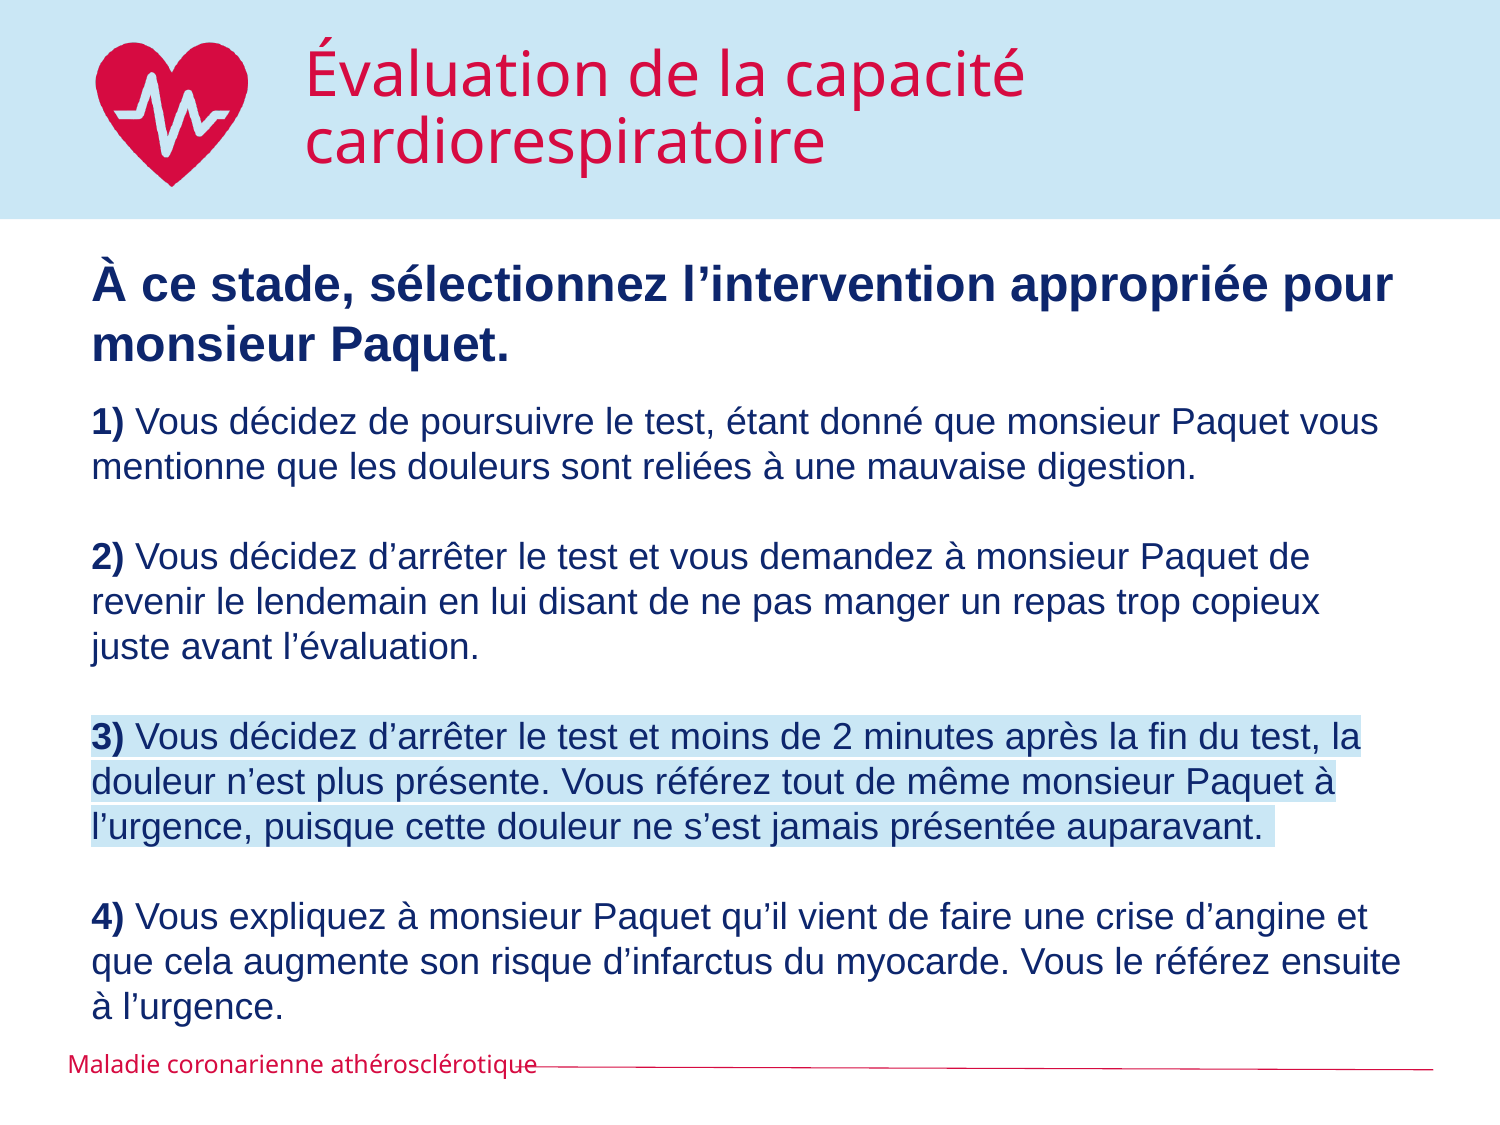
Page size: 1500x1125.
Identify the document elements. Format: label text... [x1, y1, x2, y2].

title Évaluation de la capacité cardiorespiratoire [289, 59, 1433, 160]
picture [64, 7, 279, 222]
text_box À ce stade, sélectionnez l’intervention appropriée pour monsieur Paquet. 1) Vous décidez de poursuivre le test, étant donné que monsieur Paquet vous mentionne que les douleurs sont reliées à une mauvaise digestion. 2) Vous décidez d’arrêter le test et vous demandez à monsieur Paquet de revenir le lendemain en lui disant de ne pas manger un repas trop copieux juste avant l’évaluation. 3) Vous décidez d’arrêter le test et moins de 2 minutes après la fin du test, la douleur n’est plus présente. Vous référez tout de même monsieur Paquet à l’urgence, puisque cette douleur ne s’est jamais présentée auparavant. 4) Vous expliquez à monsieur Paquet qu’il vient de faire une crise d’angine et que cela augmente son risque d’infarctus du myocarde. Vous le référez ensuite à l’urgence. [76, 244, 1422, 1035]
